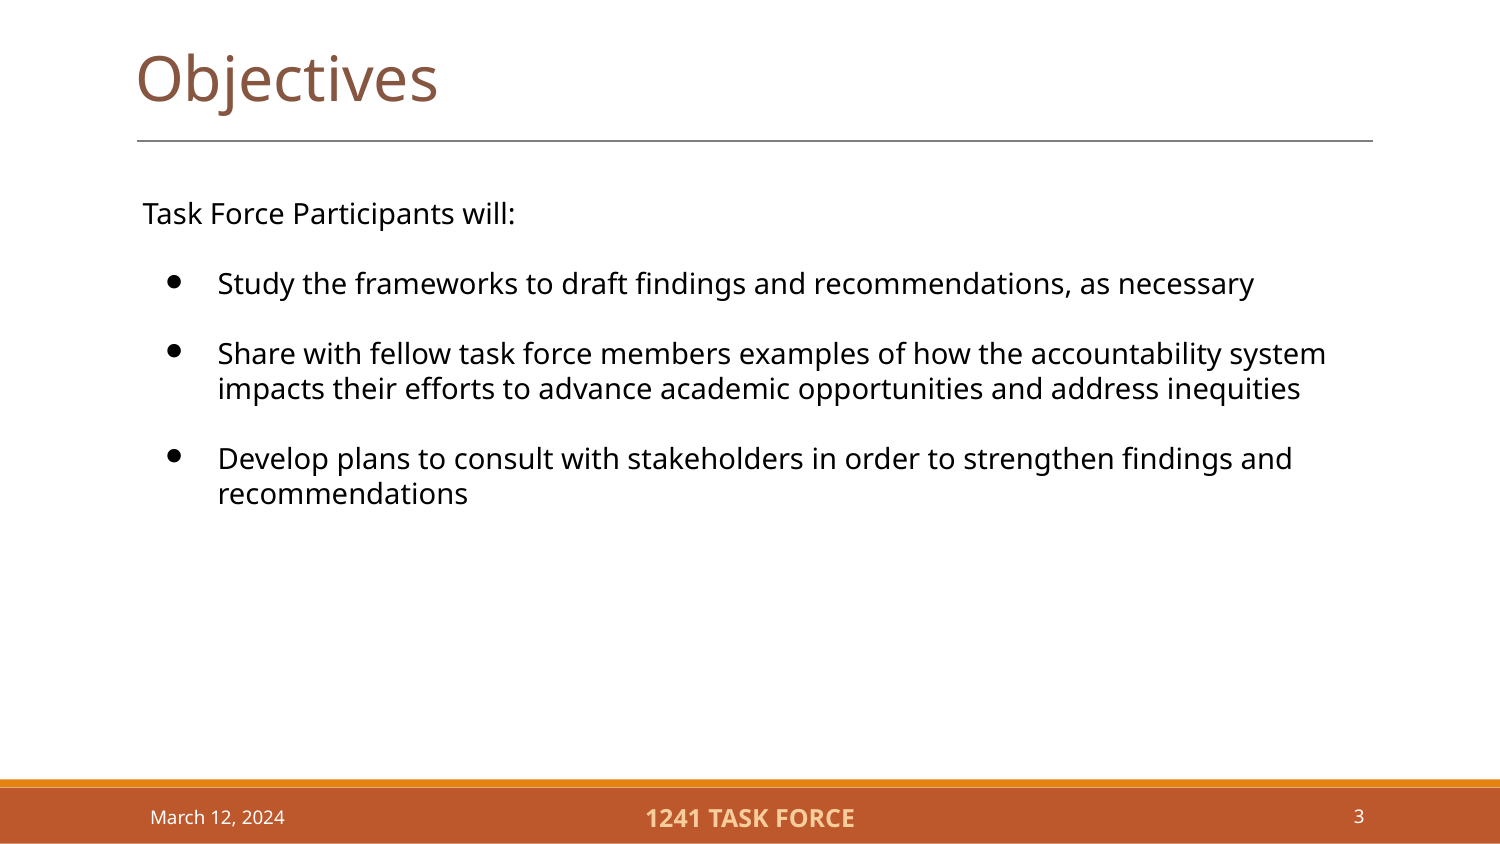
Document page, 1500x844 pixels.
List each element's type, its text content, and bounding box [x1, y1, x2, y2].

footer 1241 TASK FORCE [453, 794, 1047, 840]
title Objectives [135, 35, 1373, 131]
text_box Task Force Participants will: Study the frameworks to draft findings and recommendations, as necessary Share with fellow task force members examples of how the accountability system impacts their efforts to advance academic opportunities and address inequities Develop plans to consult with stakeholders in order to strengthen findings and recommendations [127, 180, 1373, 525]
slide_number 3 [1218, 794, 1380, 840]
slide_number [135, 794, 440, 840]
